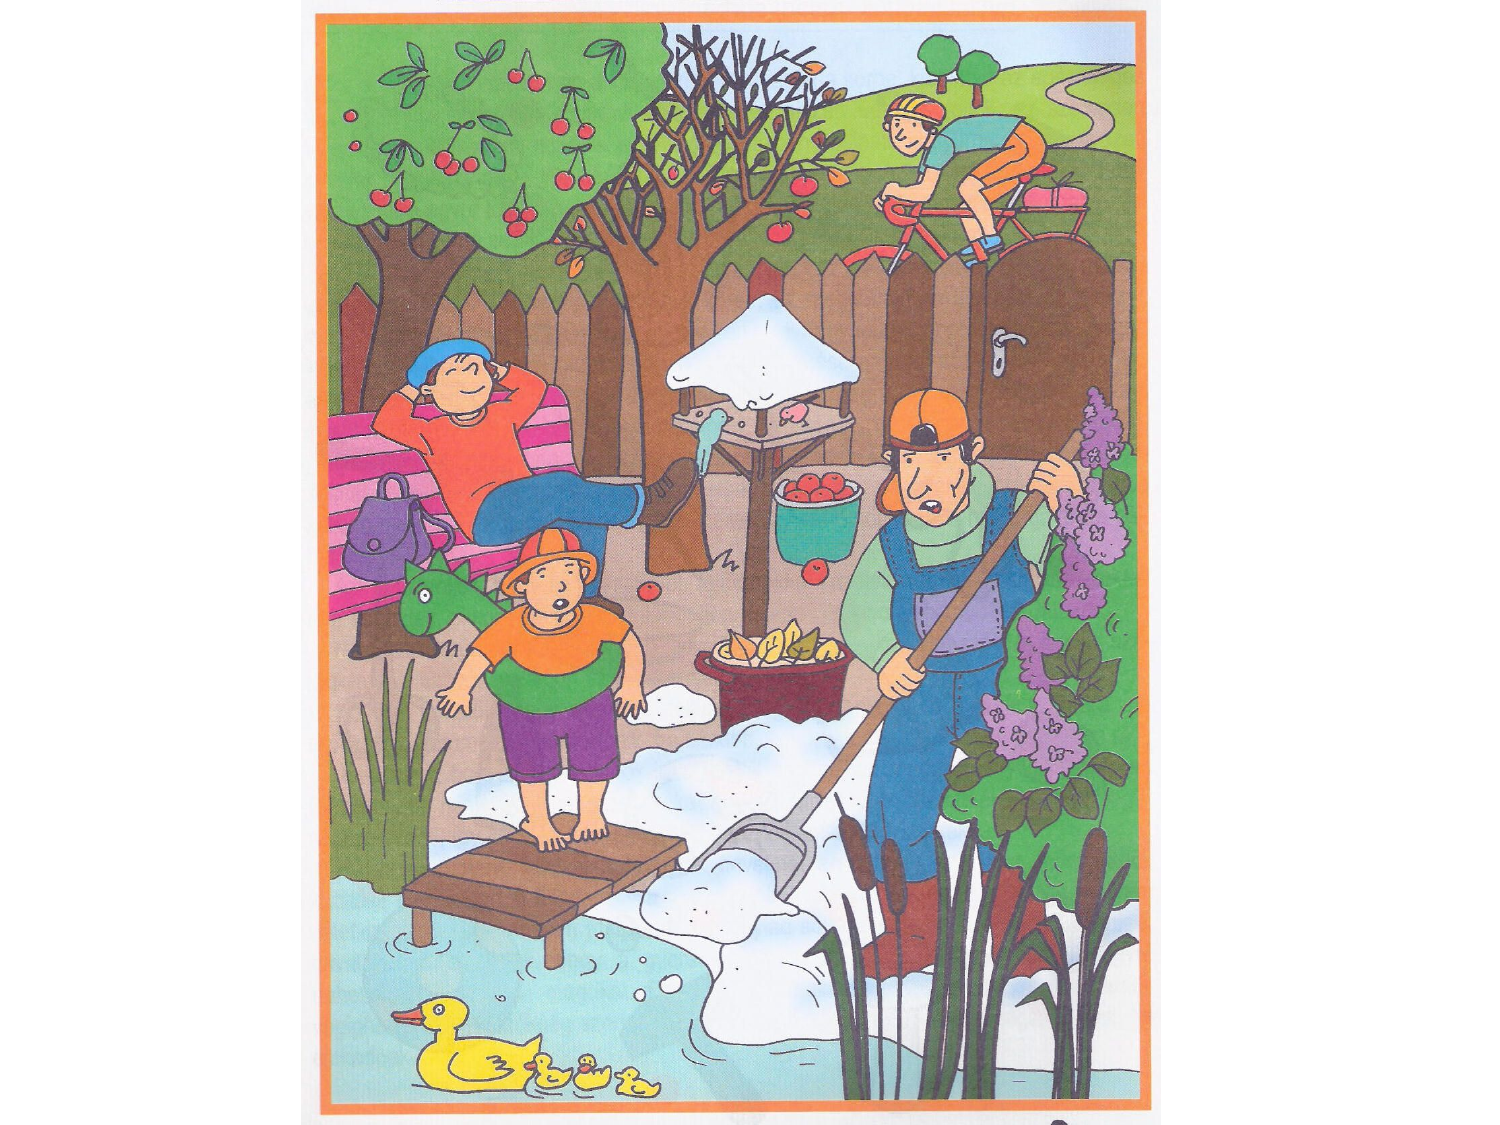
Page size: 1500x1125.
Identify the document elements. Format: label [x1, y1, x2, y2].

picture [300, 0, 1161, 1125]
